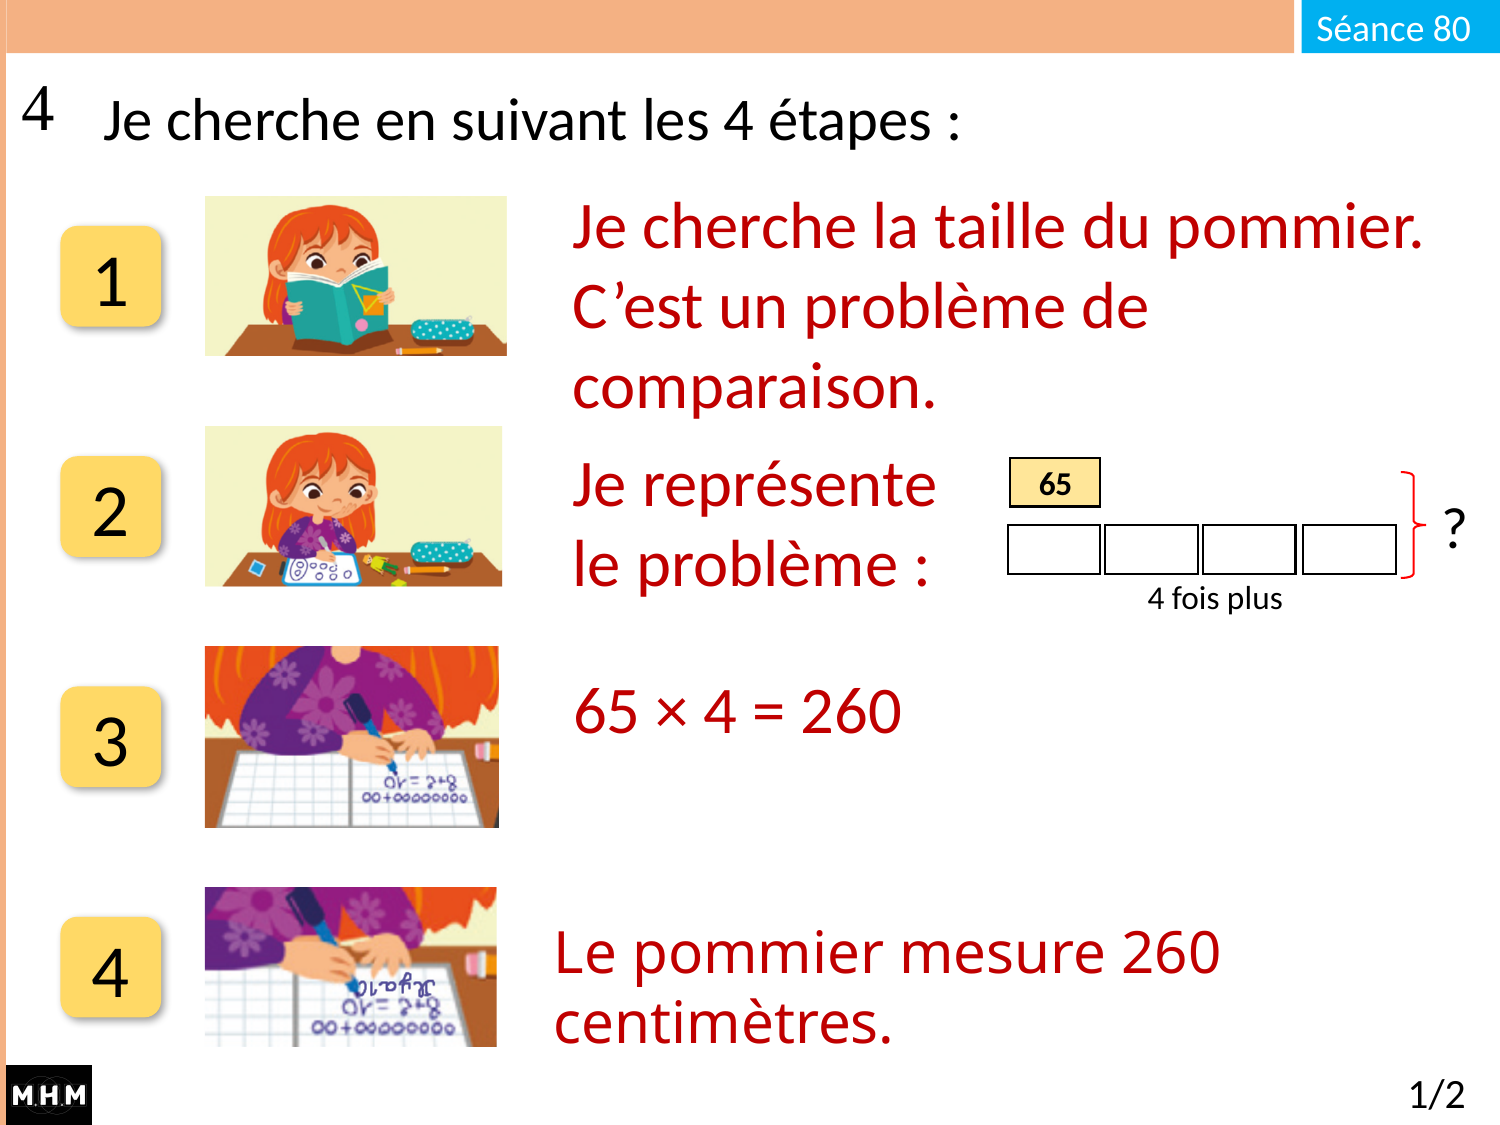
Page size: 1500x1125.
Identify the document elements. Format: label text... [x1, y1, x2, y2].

text_box 4 [59, 915, 163, 1019]
list 1/2 [1373, 1064, 1500, 1125]
picture [204, 426, 503, 587]
picture [6, 1065, 92, 1125]
title Je cherche en suivant les 4 étapes : [88, 35, 1382, 161]
text_box Le pommier mesure 260 centimètres. [539, 908, 1500, 1063]
text_box Je cherche la taille du pommier. C’est un problème de comparaison. [558, 174, 1500, 430]
picture [204, 196, 515, 356]
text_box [1007, 457, 1472, 621]
text_box Je représente le problème : [558, 432, 1458, 607]
text_box 3 [59, 685, 163, 789]
picture [204, 646, 499, 828]
picture [204, 887, 497, 1047]
text_box 65 × 4 = 260 [558, 659, 1483, 835]
text_box 1 [59, 224, 163, 328]
text_box 2 [59, 455, 163, 558]
